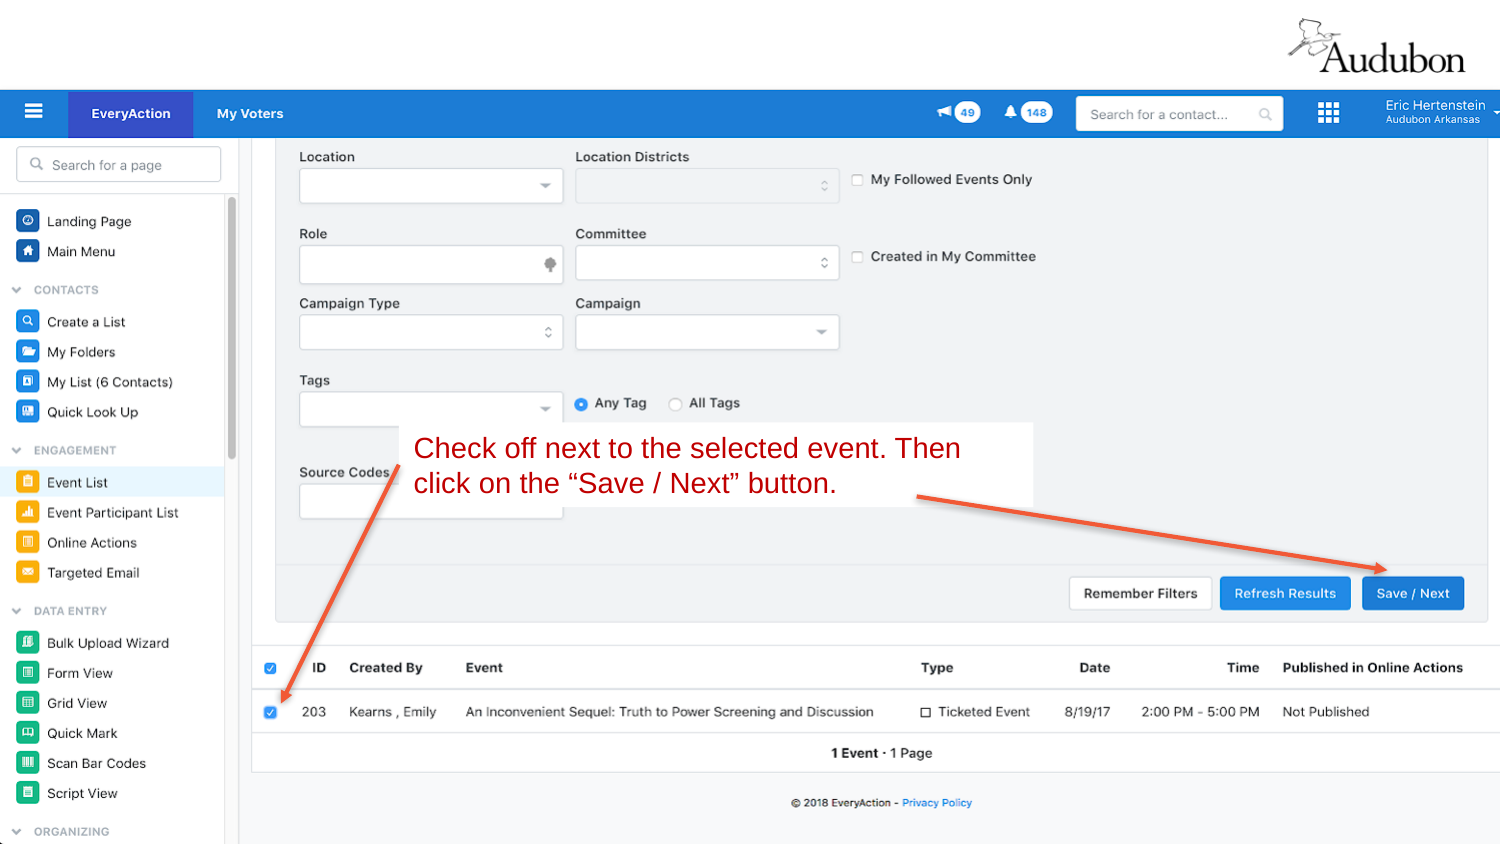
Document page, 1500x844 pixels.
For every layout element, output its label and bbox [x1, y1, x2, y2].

text_box [280, 465, 399, 704]
picture [0, 90, 1500, 844]
text_box [916, 496, 1388, 571]
picture [1287, 18, 1466, 73]
